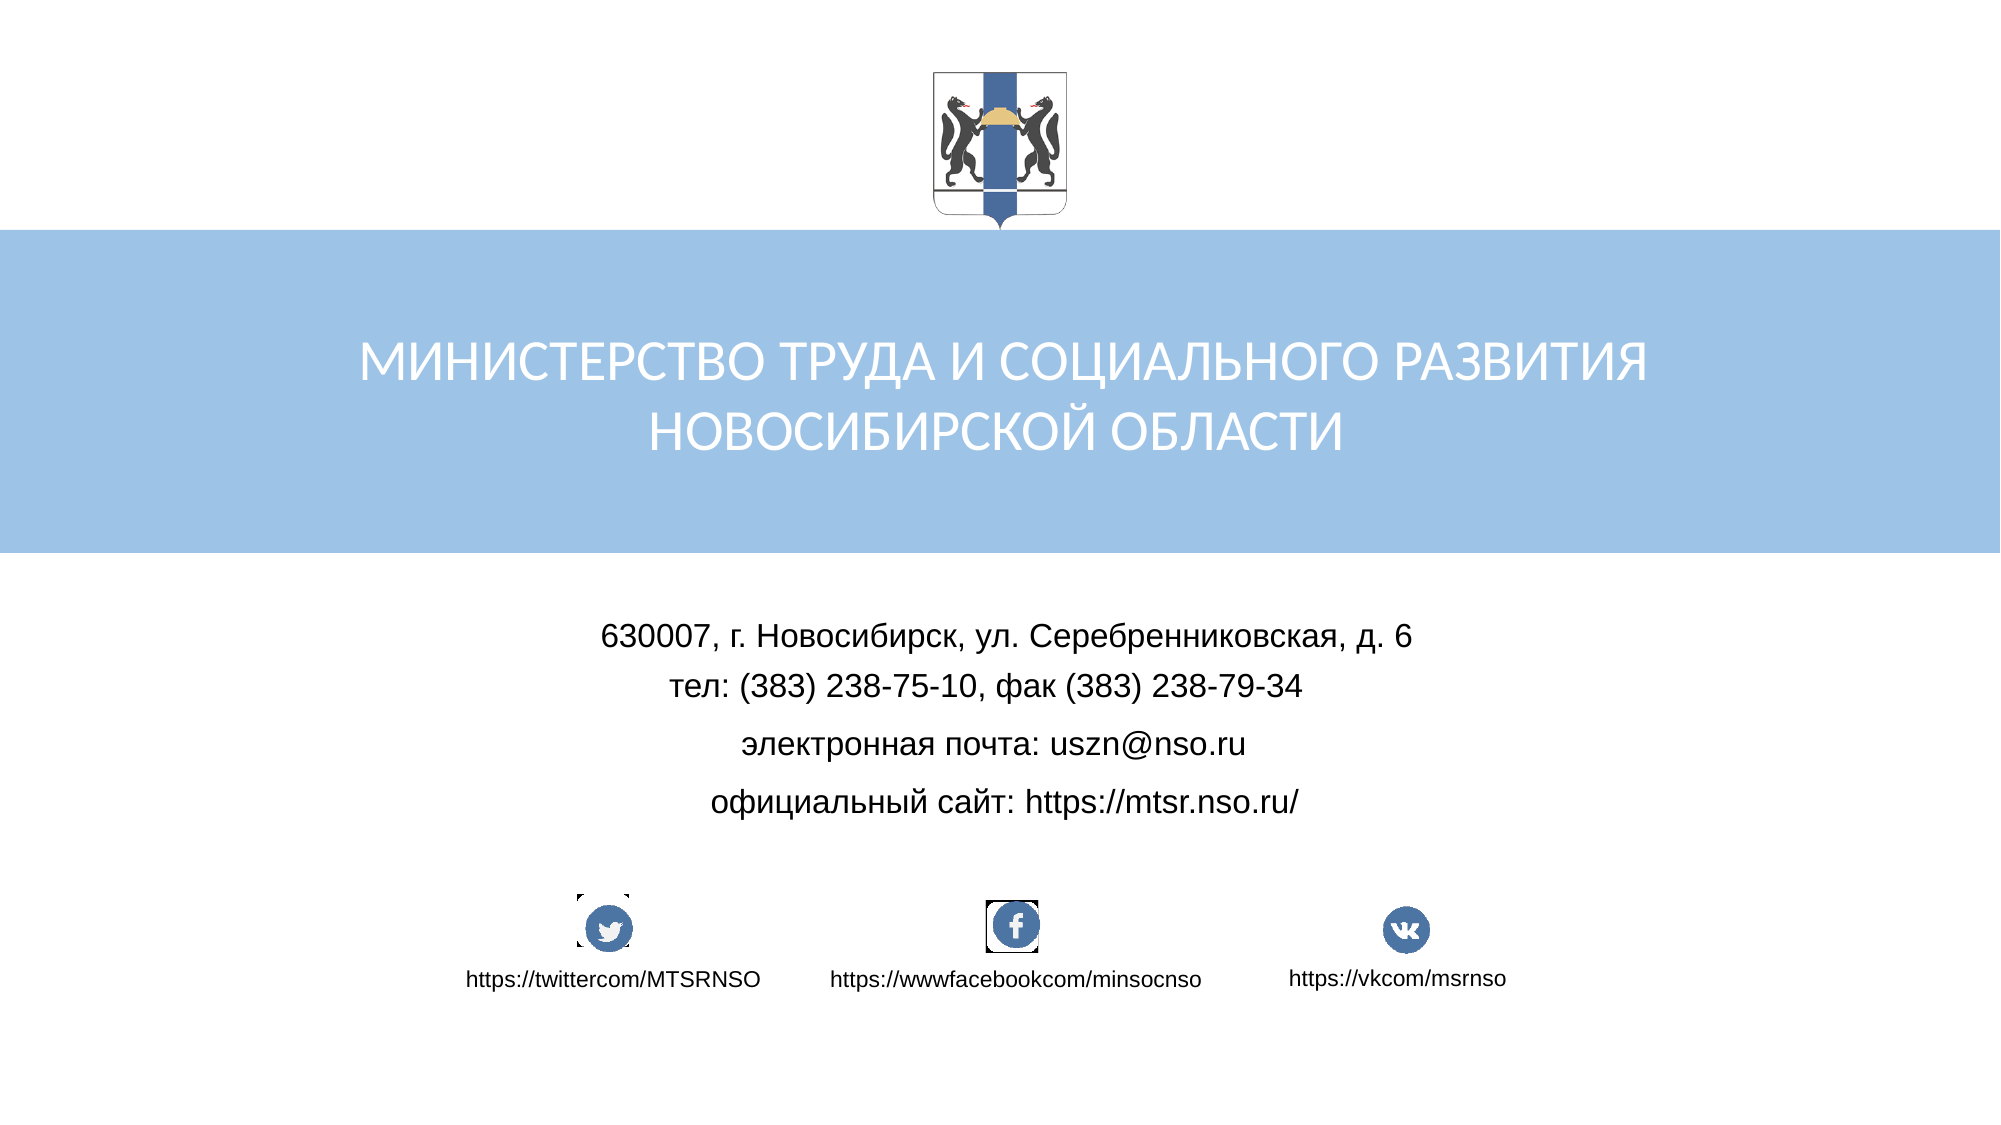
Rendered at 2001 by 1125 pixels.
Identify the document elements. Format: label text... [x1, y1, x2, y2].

text_box МИНИСТЕРСТВО ТРУДА И СОЦИАЛЬНОГО РАЗВИТИЯ НОВОСИБИРСКОЙ ОБЛАСТИ [207, 314, 1800, 470]
text_box [1502, 964, 1509, 993]
picture [1375, 898, 1437, 957]
text_box https://wwwfacebookcom/minsocnso [830, 964, 1203, 993]
picture [985, 897, 1043, 956]
text_box https://twittercom/MTSRNSO [465, 964, 762, 993]
text_box [1535, 553, 1544, 569]
text_box https://vkcom/msrnso [1289, 963, 1508, 991]
picture [933, 72, 1067, 230]
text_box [590, 614, 1434, 822]
picture [577, 894, 640, 960]
text_box [0, 229, 2000, 553]
